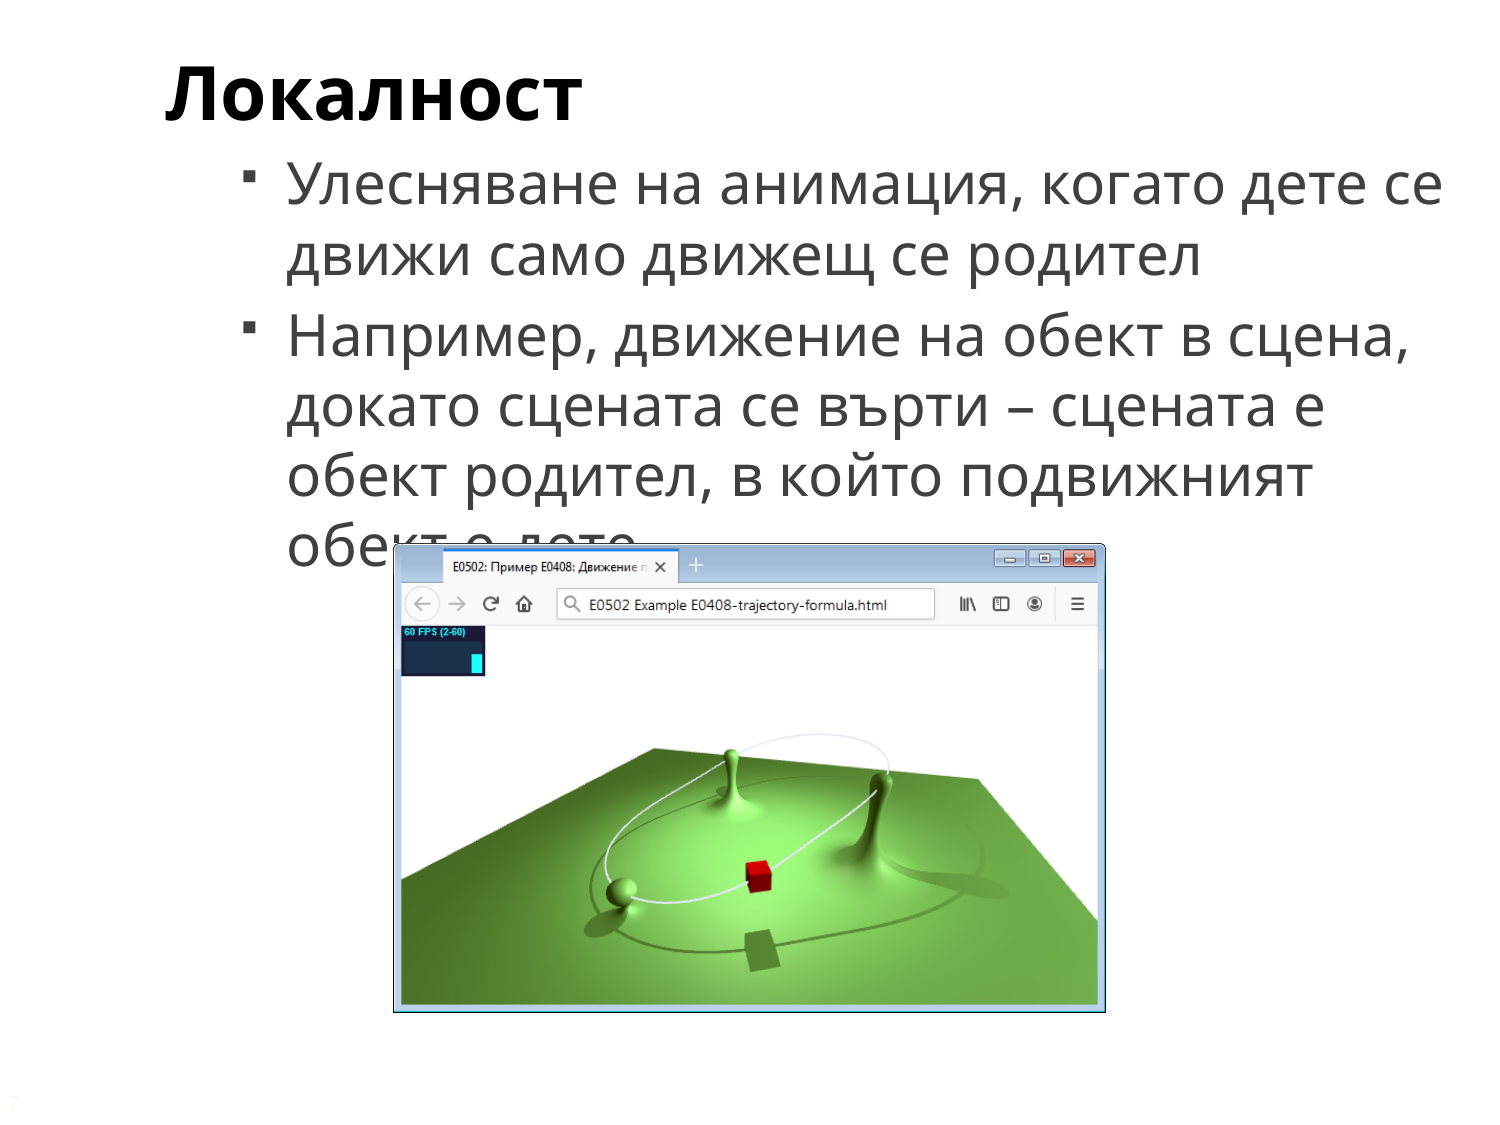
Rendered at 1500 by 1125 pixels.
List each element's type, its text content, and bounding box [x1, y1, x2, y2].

picture [393, 542, 1107, 1013]
list Локалност Улесняване на анимация, когато дете се движи само движещ се родител Например, движение на обект в сцена, докато сцената се върти – сцената е обект родител, в който подвижният обект е дете [150, 37, 1488, 1113]
